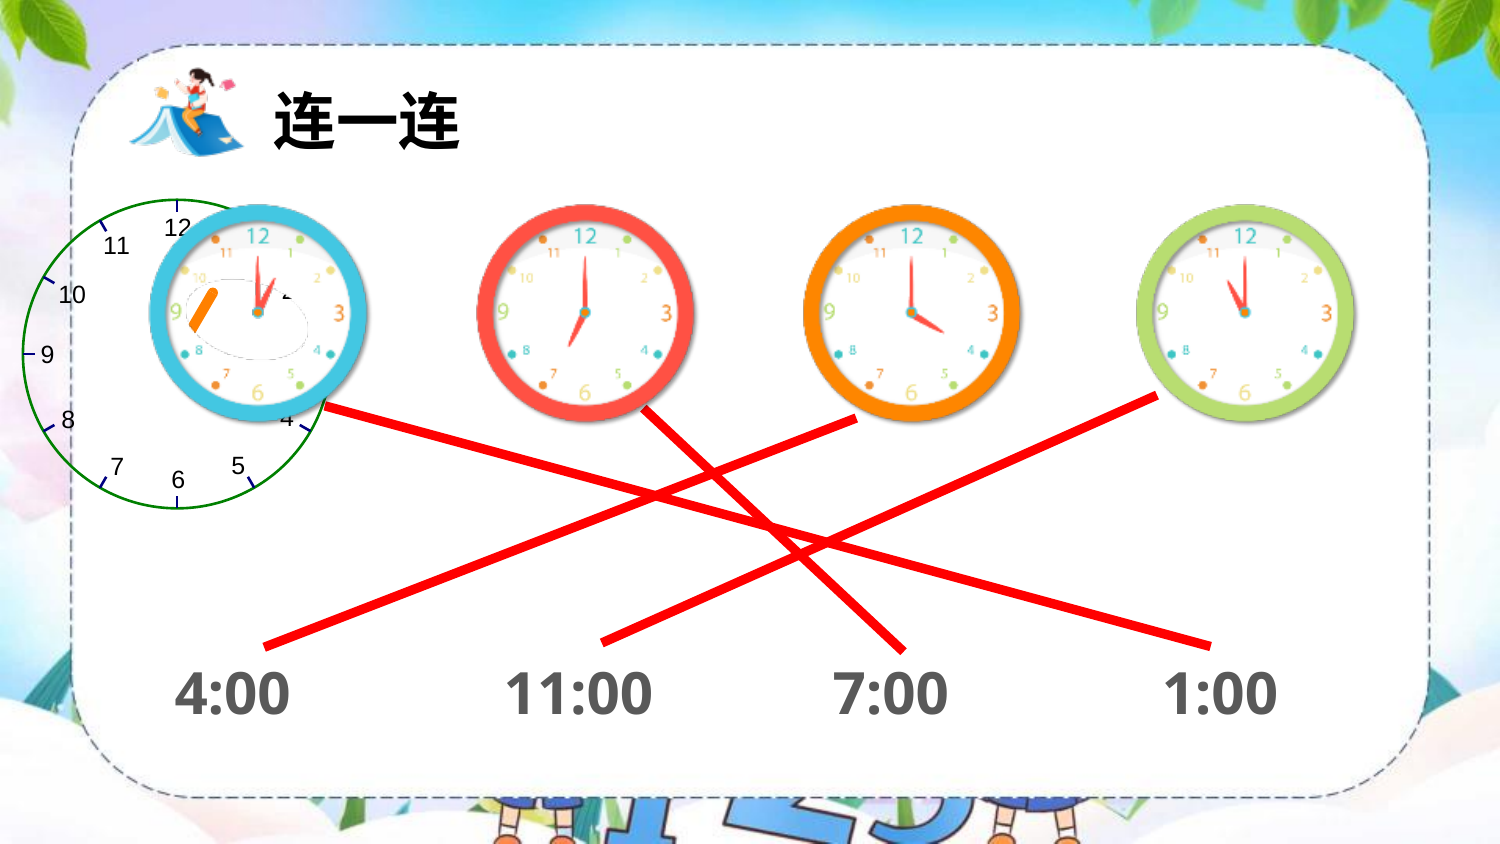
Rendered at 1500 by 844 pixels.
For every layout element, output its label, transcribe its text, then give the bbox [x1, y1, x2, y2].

text_box 7:00 [818, 649, 1019, 734]
text_box 4:00 [159, 649, 361, 734]
text_box 1:00 [1147, 649, 1348, 734]
picture [0, 0, 1500, 844]
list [17, 197, 337, 514]
text_box 11:00 [488, 649, 690, 734]
text_box 连一连 [259, 74, 491, 165]
